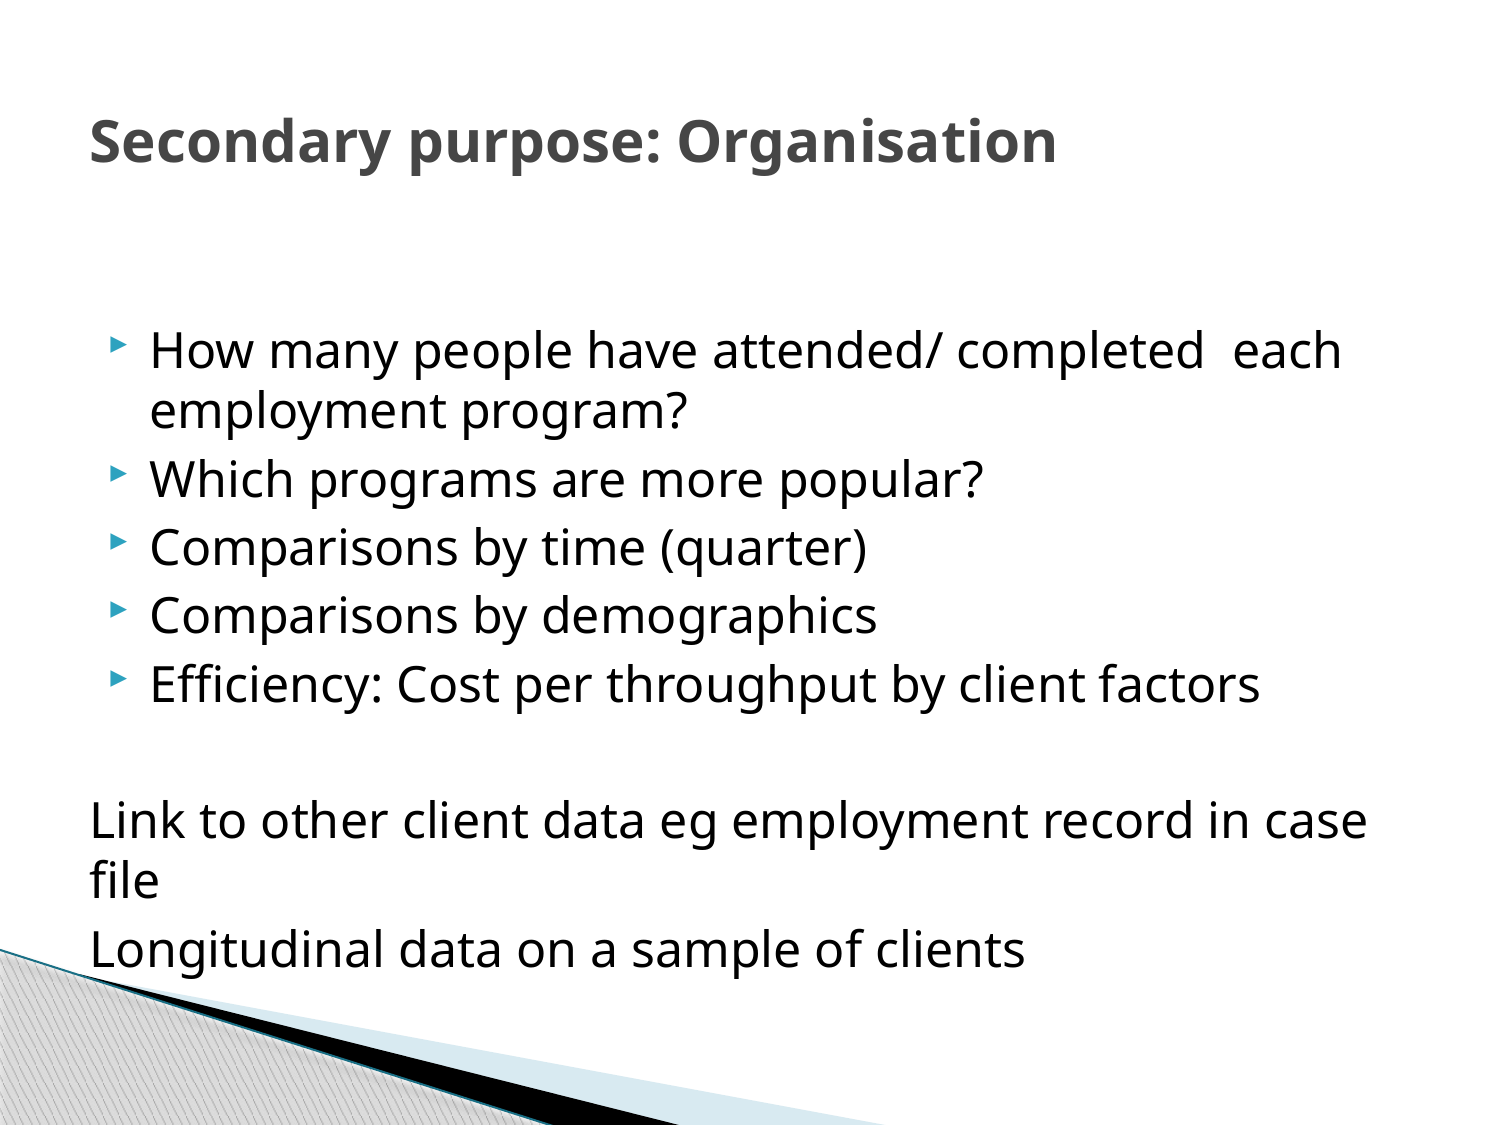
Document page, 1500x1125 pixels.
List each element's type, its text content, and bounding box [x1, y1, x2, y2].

list How many people have attended/ completed each employment program? Which programs are more popular? Comparisons by time (quarter) Comparisons by demographics Efficiency: Cost per throughput by client factors Link to other client data eg employment record in case file Longitudinal data on a sample of clients [75, 243, 1425, 986]
title Secondary purpose: Organisation [75, 45, 1425, 233]
